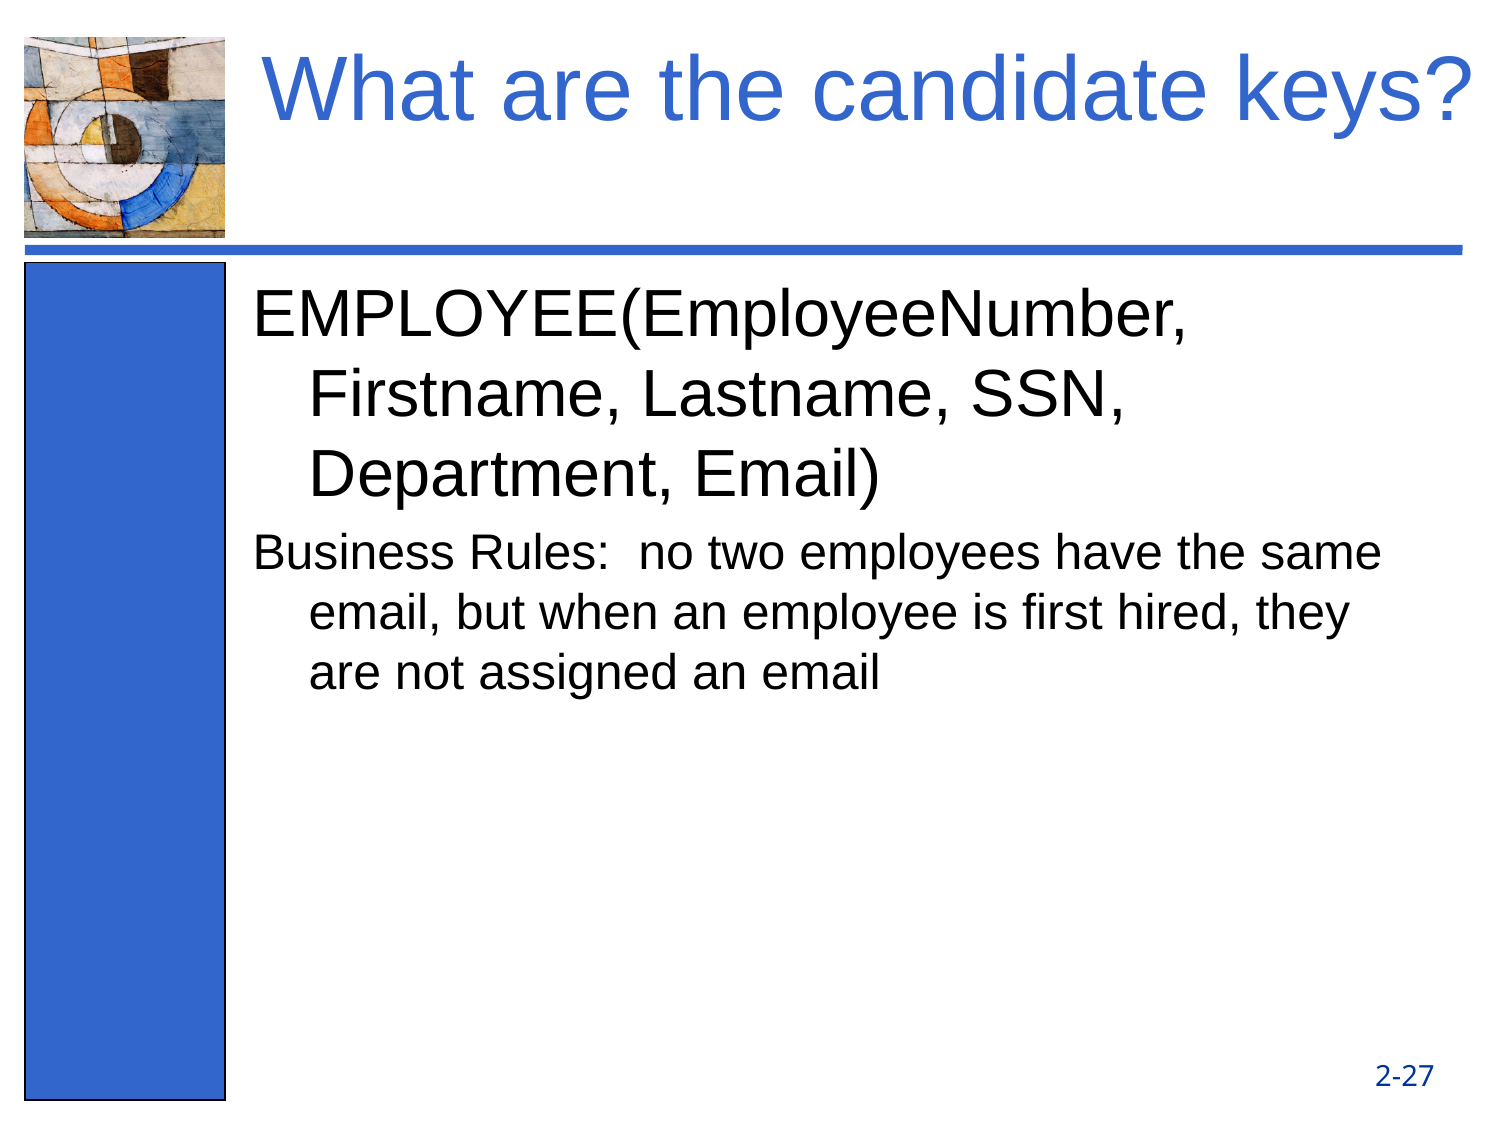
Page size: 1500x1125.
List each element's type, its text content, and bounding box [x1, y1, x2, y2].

title What are the candidate keys? [237, 44, 1500, 233]
picture [24, 37, 225, 238]
slide_number 2-27 [1287, 1049, 1451, 1103]
list EMPLOYEE(EmployeeNumber, Firstname, Lastname, SSN, Department, Email) Business Rules: no two employees have the same email, but when an employee is first hired, they are not assigned an email [237, 262, 1426, 1026]
